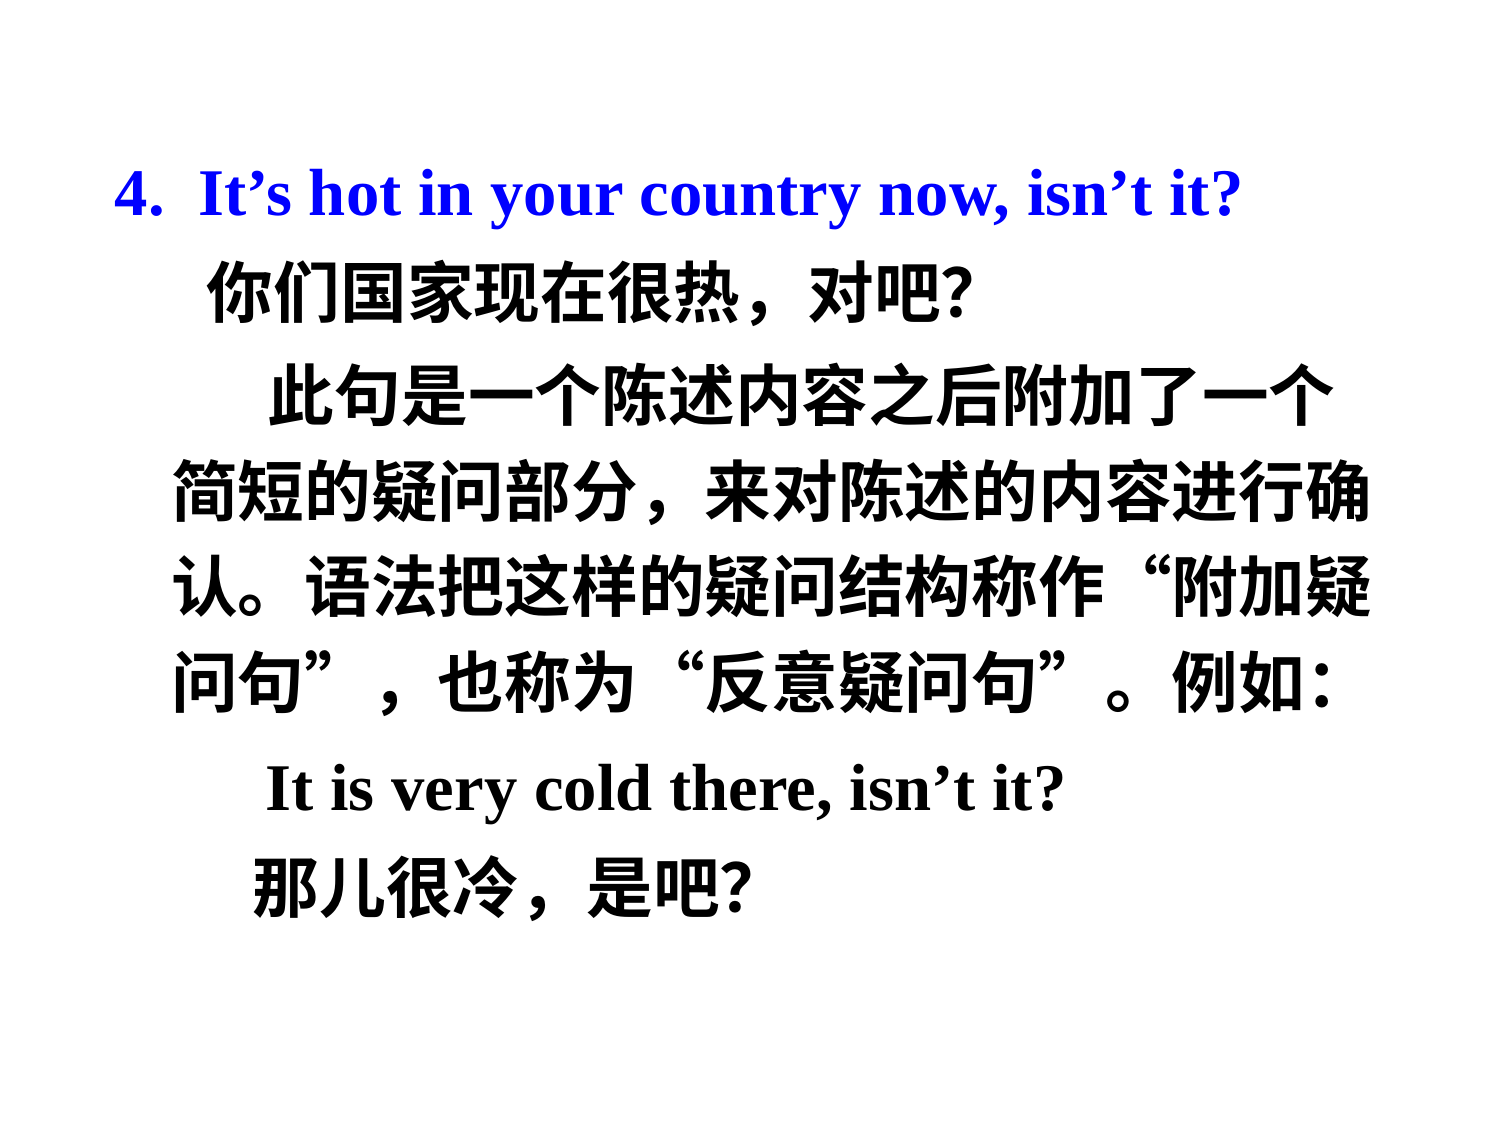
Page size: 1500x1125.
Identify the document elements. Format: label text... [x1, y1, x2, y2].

text_box 4. It’s hot in your country now, isn’t it? 你们国家现在很热，对吧？ 此句是一个陈述内容之后附加了一个简短的疑问部分，来对陈述的内容进行确认。语法把这样的疑问结构称作“附加疑问句”，也称为“反意疑问句”。例如： It is very cold there, isn’t it? 那儿很冷，是吧？ [99, 124, 1413, 934]
